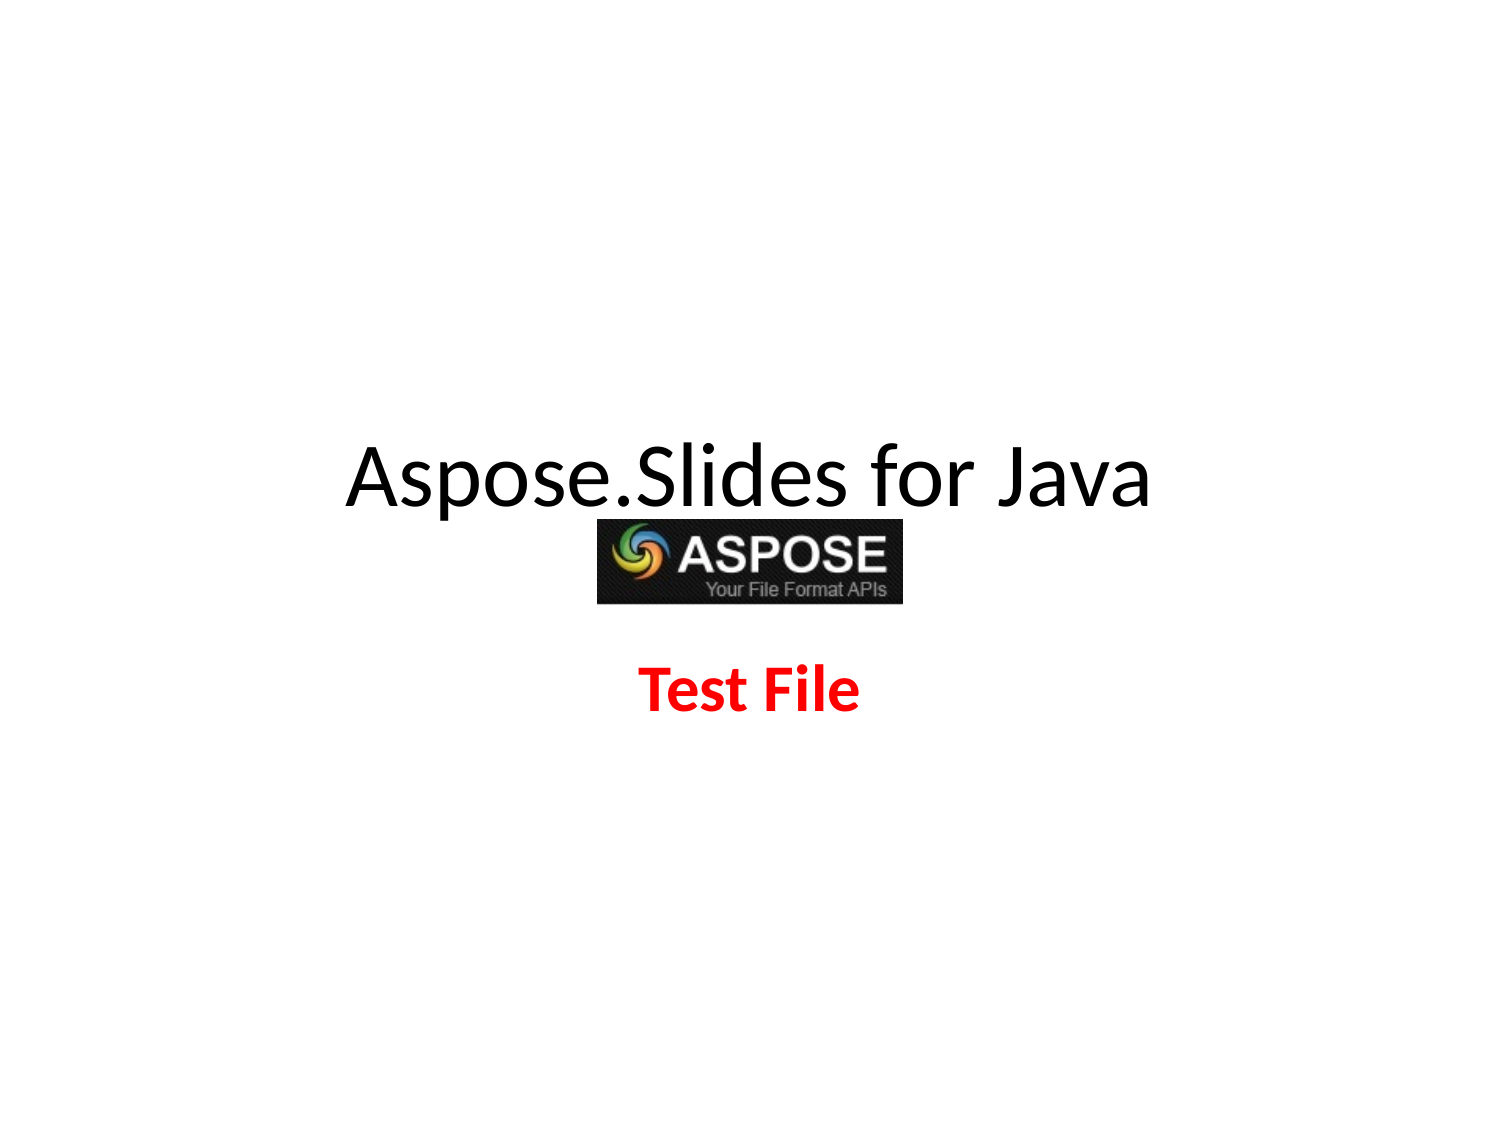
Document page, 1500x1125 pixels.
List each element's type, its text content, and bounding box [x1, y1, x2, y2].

subtitle Test File [224, 637, 1276, 926]
picture [597, 519, 903, 606]
title Aspose.Slides for Java [112, 349, 1388, 591]
